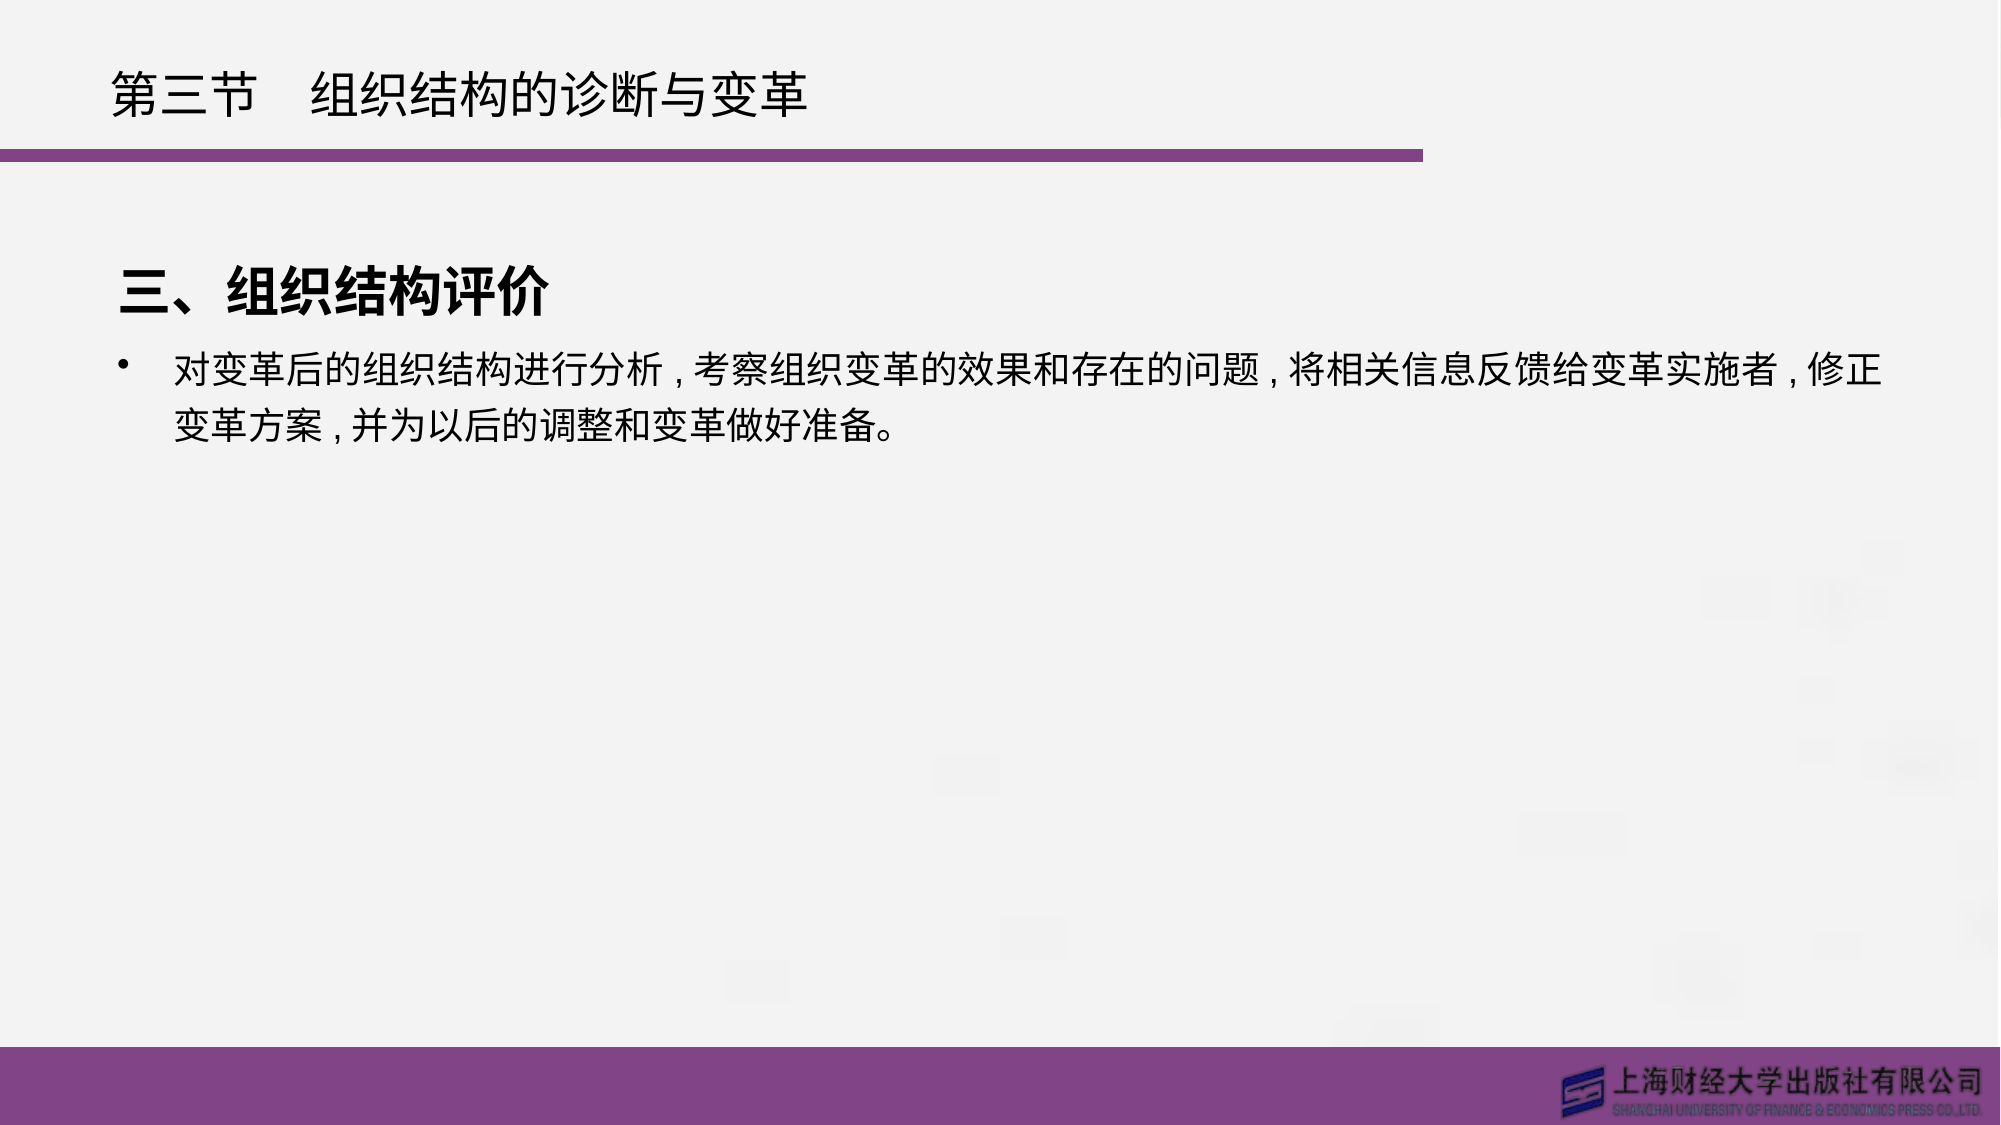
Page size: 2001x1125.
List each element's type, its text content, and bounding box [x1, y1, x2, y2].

list 三、组织结构评价 对变革后的组织结构进行分析,考察组织变革的效果和存在的问题,将相关信息反馈给变革实施者,修正变革方案,并为以后的调整和变革做好准备。 [102, 233, 1898, 1032]
picture [0, 0, 2001, 1125]
title 第三节 组织结构的诊断与变革 [94, 42, 1451, 146]
